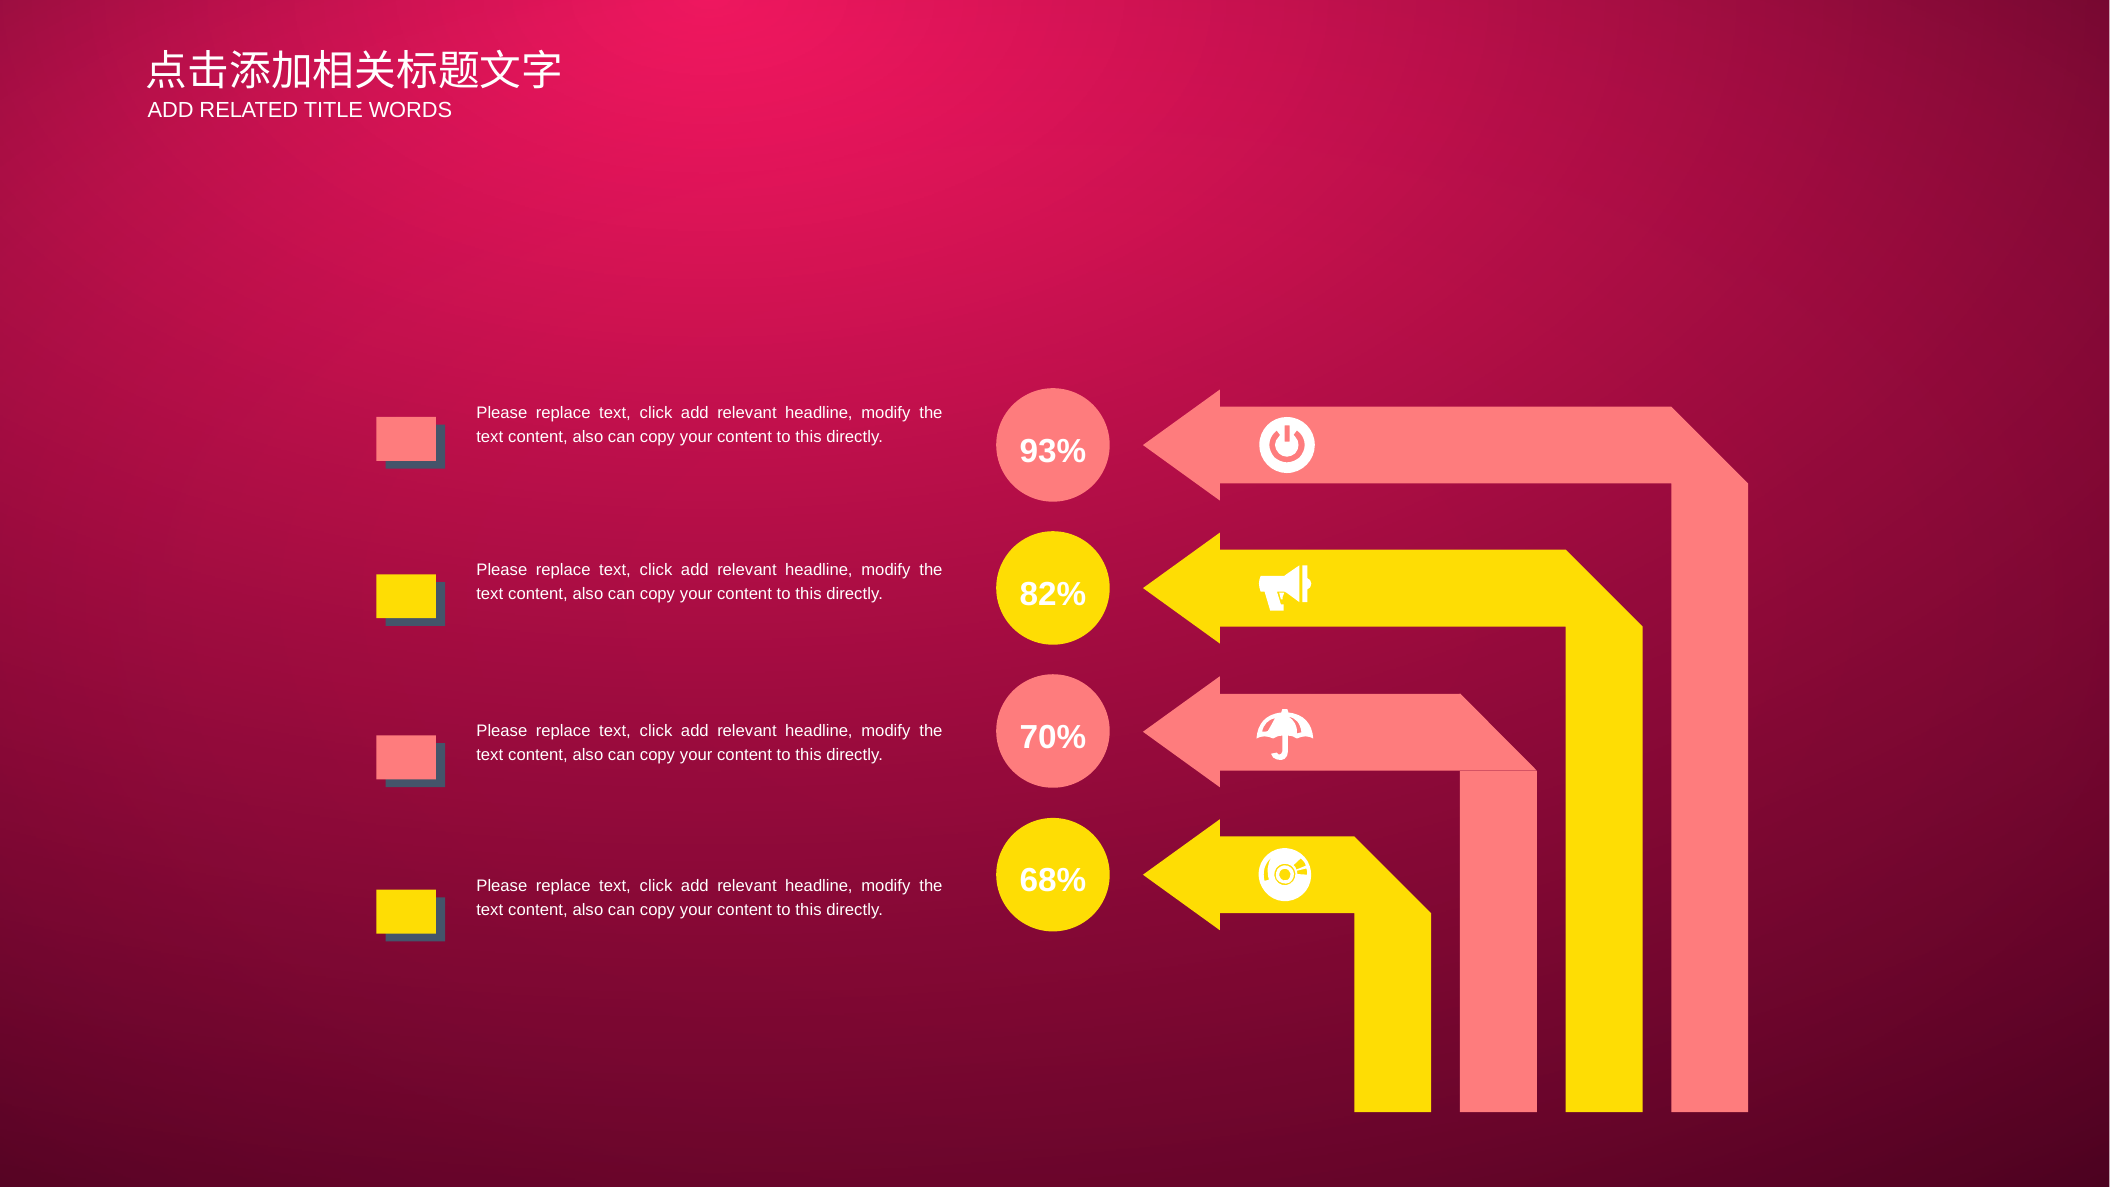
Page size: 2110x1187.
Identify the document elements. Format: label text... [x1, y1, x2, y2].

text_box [376, 889, 446, 942]
text_box Please replace text, click add relevant headline, modify the text content, also can copy your content to this directly. [461, 863, 959, 926]
text_box Please replace text, click add relevant headline, modify the text content, also can copy your content to this directly. [461, 708, 959, 772]
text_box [996, 817, 1110, 932]
picture [0, 0, 2110, 1187]
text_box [996, 674, 1110, 788]
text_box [376, 574, 446, 626]
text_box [1142, 819, 1432, 1112]
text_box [996, 388, 1110, 502]
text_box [996, 531, 1110, 645]
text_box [376, 735, 446, 788]
text_box Please replace text, click add relevant headline, modify the text content, also can copy your content to this directly. [461, 547, 959, 611]
text_box 点击添加相关标题文字 [145, 43, 564, 95]
text_box Please replace text, click add relevant headline, modify the text content, also can copy your content to this directly. [461, 390, 959, 453]
text_box ADD RELATED TITLE WORDS [147, 96, 453, 123]
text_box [376, 416, 446, 469]
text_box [1142, 389, 1749, 1112]
